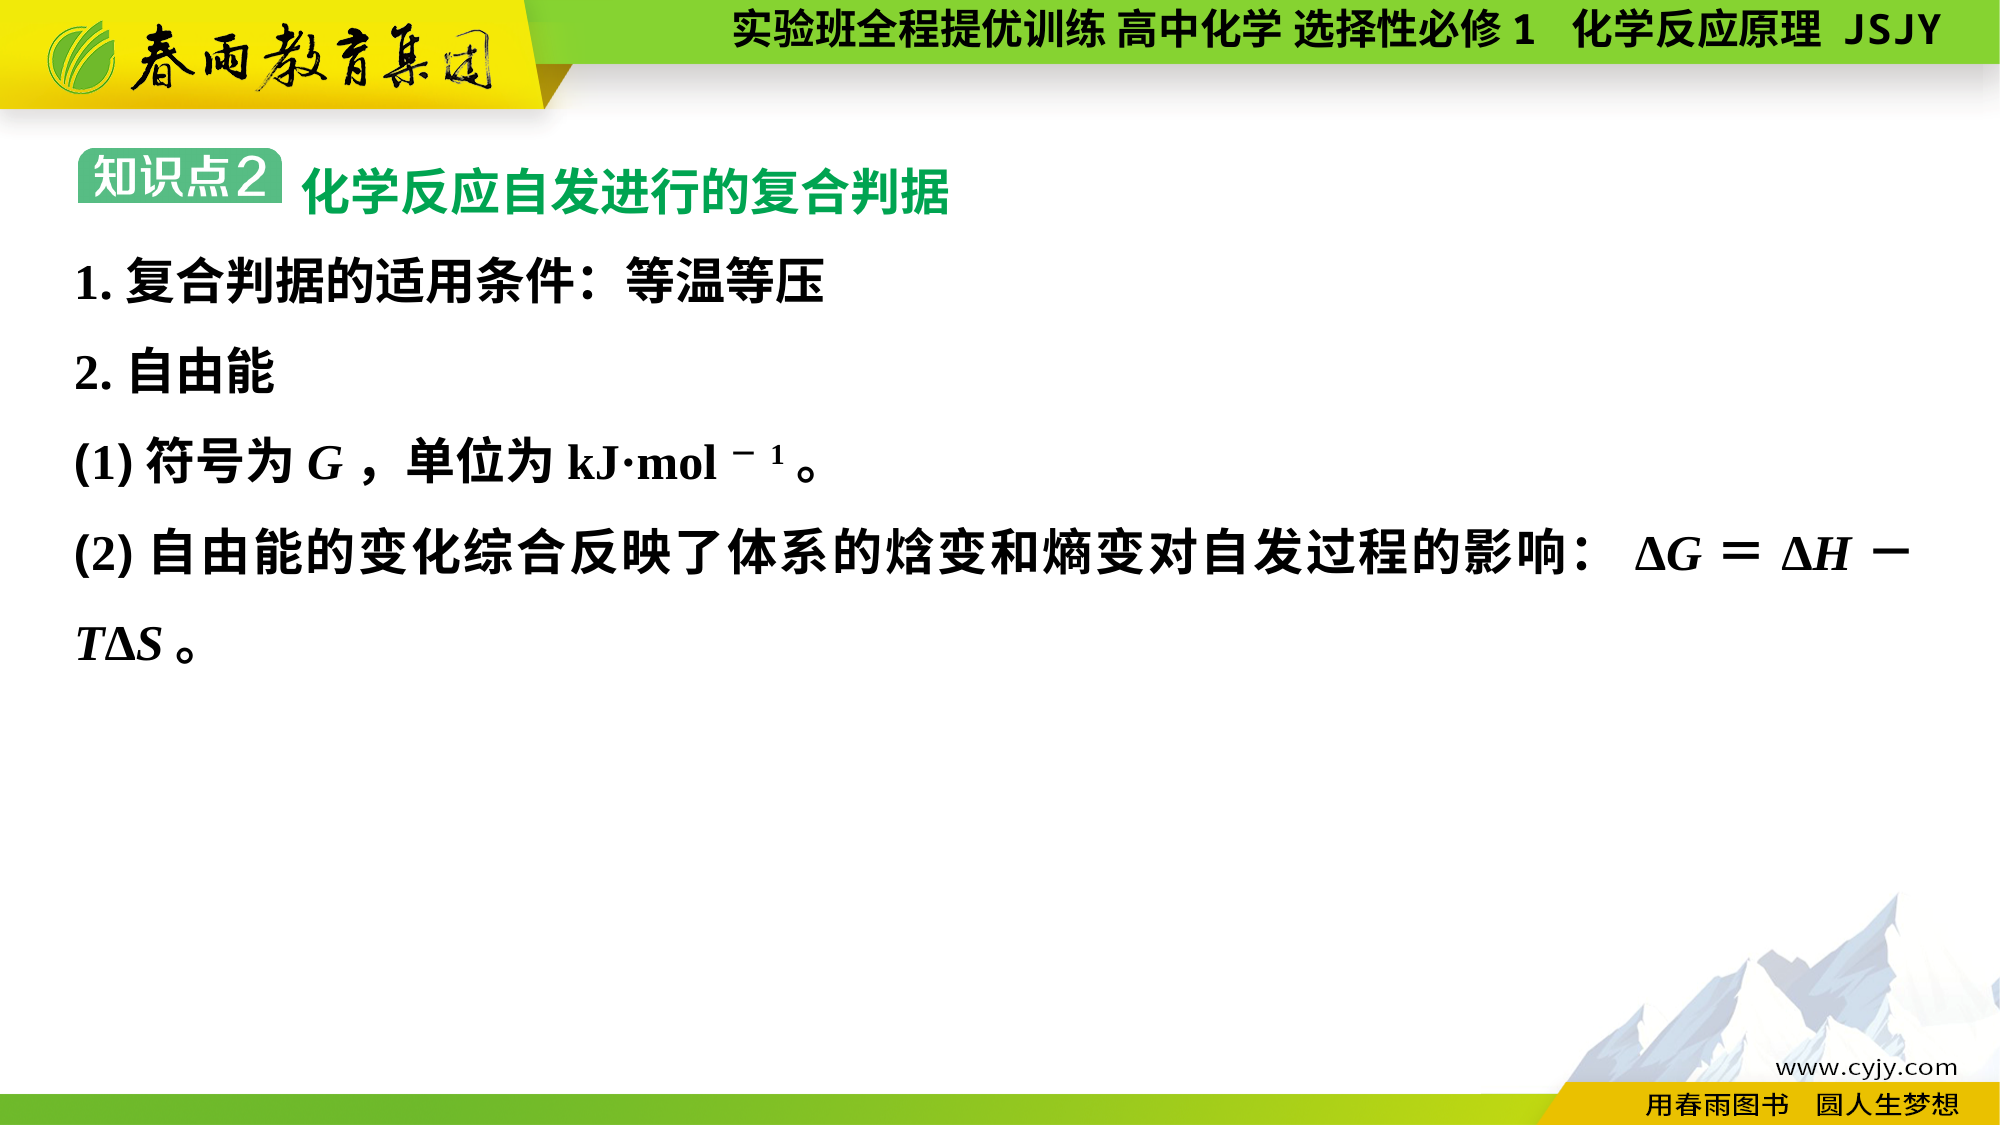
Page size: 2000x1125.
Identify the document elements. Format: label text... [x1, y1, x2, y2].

picture [0, 0, 2000, 1125]
list 化学反应自发进行的复合判据 1.复合判据的适用条件：等温等压 2.自由能 (1)符号为G，单位为kJ·mol－1。 (2)自由能的变化综合反映了体系的焓变和熵变对自发过程的影响：ΔG＝ΔH－TΔS。 [59, 122, 1944, 672]
